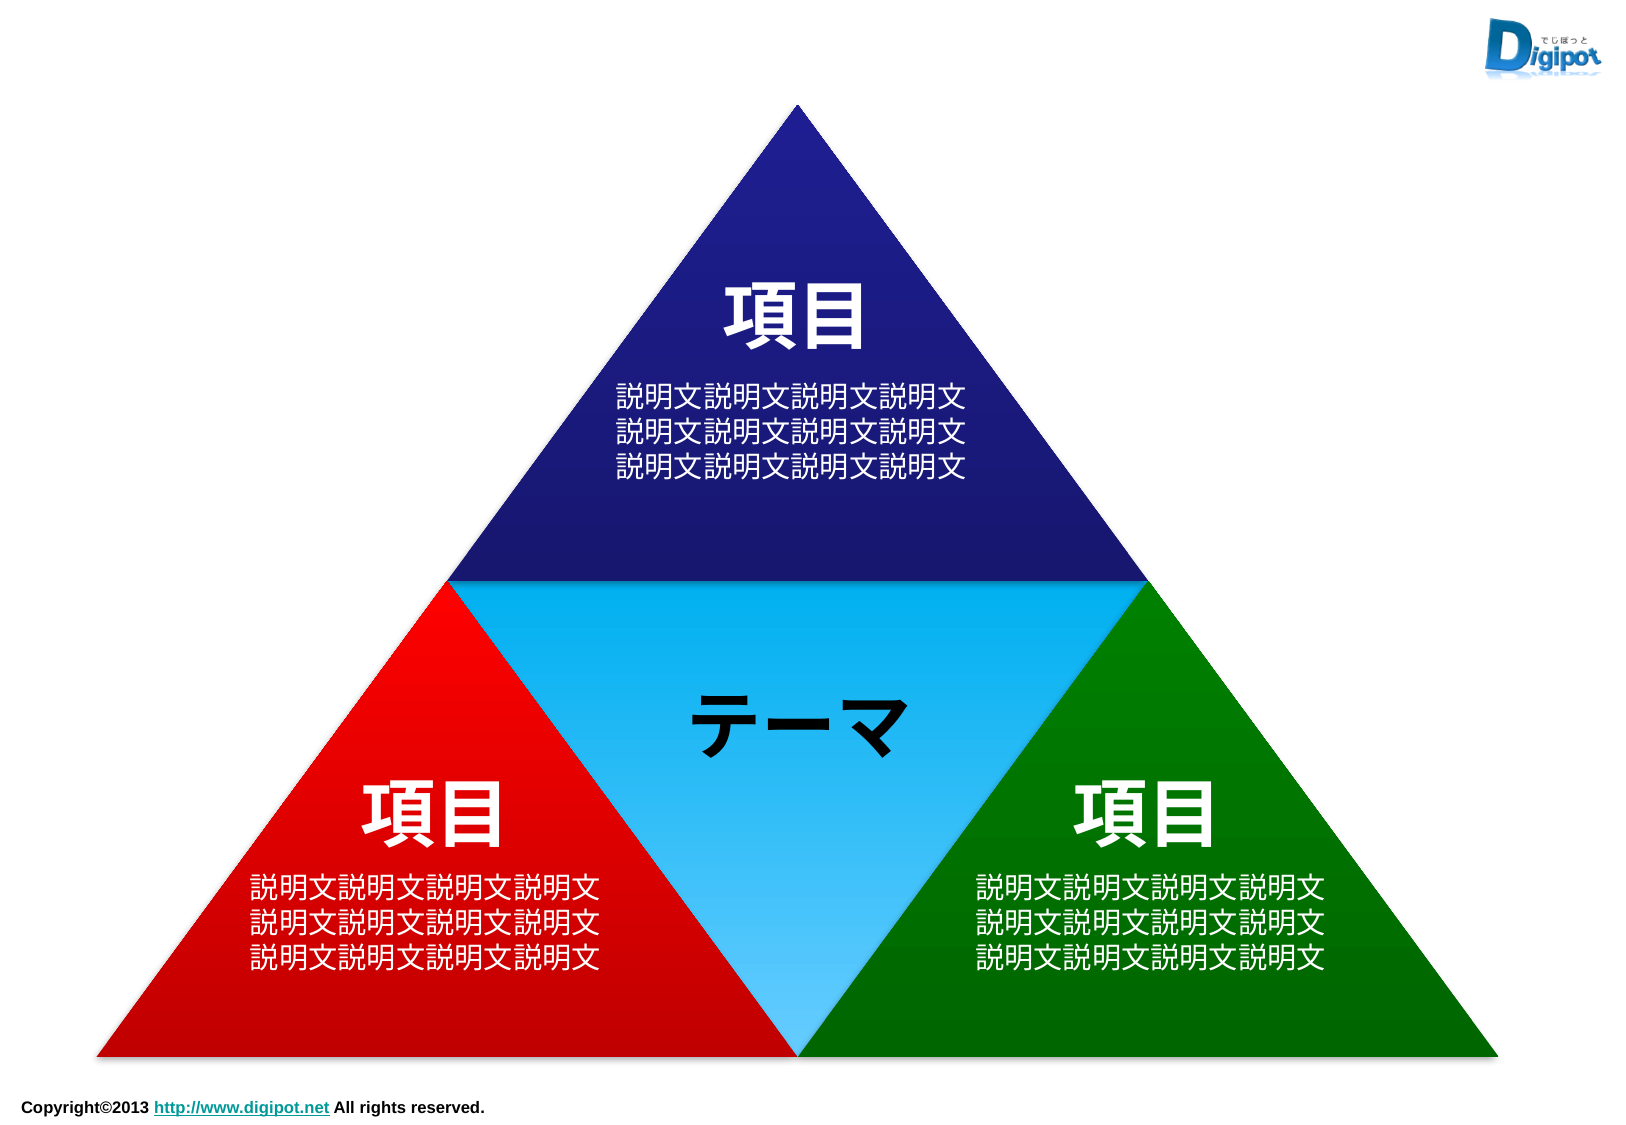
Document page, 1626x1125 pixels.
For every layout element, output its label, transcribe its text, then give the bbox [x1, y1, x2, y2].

text_box テーマ [671, 671, 926, 776]
text_box 項目 [1057, 758, 1237, 862]
text_box 説明文説明文説明文説明文説明文説明文説明文説明文説明文説明文説明文説明文 [960, 862, 1361, 982]
text_box 説明文説明文説明文説明文説明文説明文説明文説明文説明文説明文説明文説明文 [600, 370, 1001, 491]
text_box [602, 104, 993, 370]
text_box [446, 373, 1148, 581]
picture [1485, 18, 1602, 82]
text_box 項目 [707, 261, 888, 367]
text_box [797, 580, 1499, 1058]
text_box 項目 [345, 758, 526, 862]
text_box [458, 590, 1135, 1050]
text_box [96, 585, 795, 1058]
text_box 説明文説明文説明文説明文説明文説明文説明文説明文説明文説明文説明文説明文 [235, 862, 636, 982]
